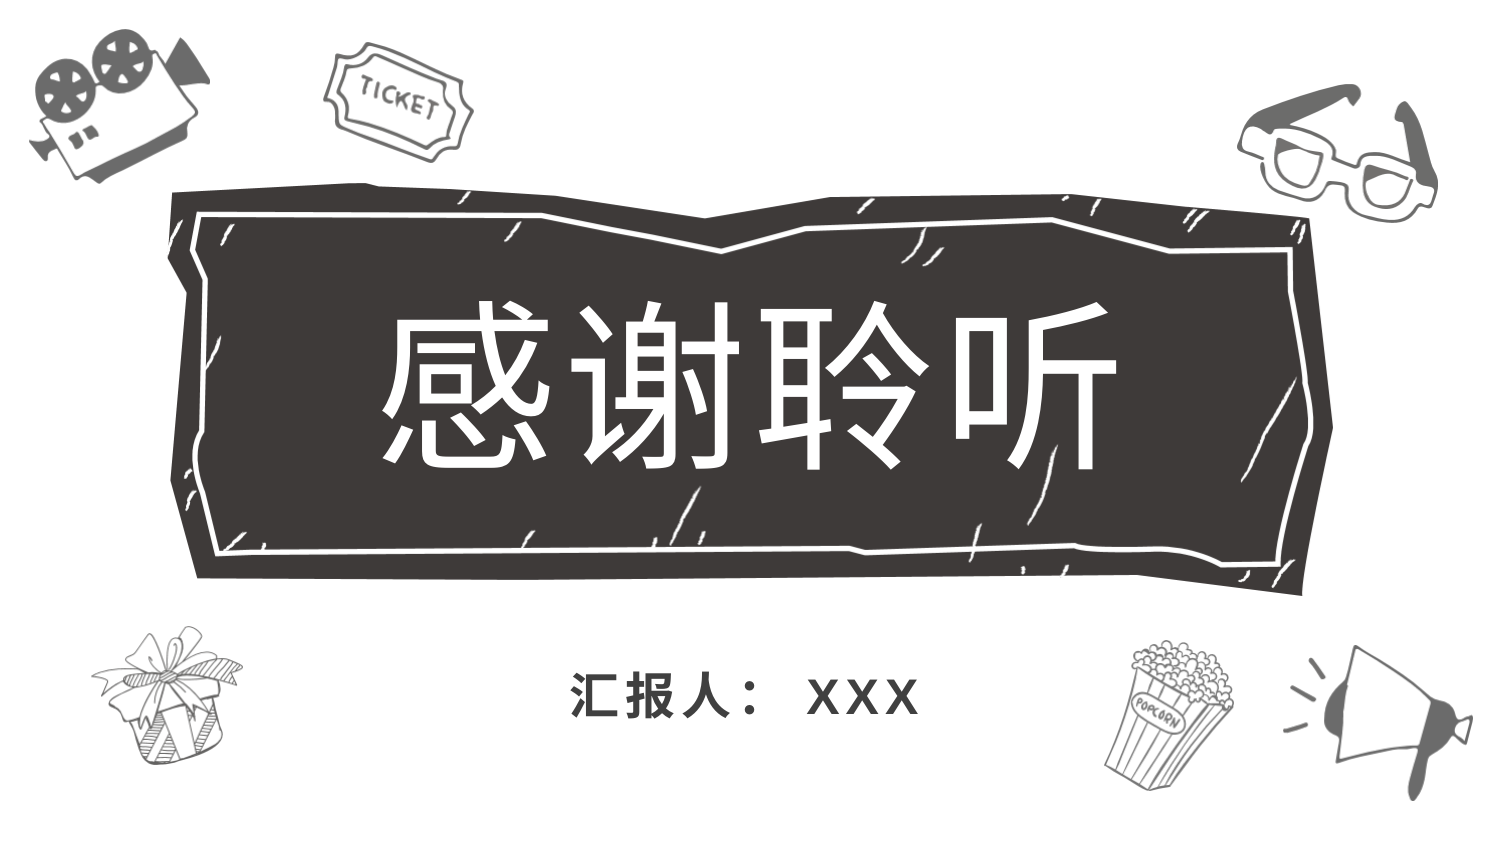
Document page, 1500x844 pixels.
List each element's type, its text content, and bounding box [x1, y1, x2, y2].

picture [1104, 640, 1234, 791]
picture [29, 29, 1438, 596]
picture [1283, 645, 1473, 801]
text_box 汇报人：XXX [456, 657, 1032, 733]
picture [323, 42, 474, 163]
picture [91, 626, 243, 765]
